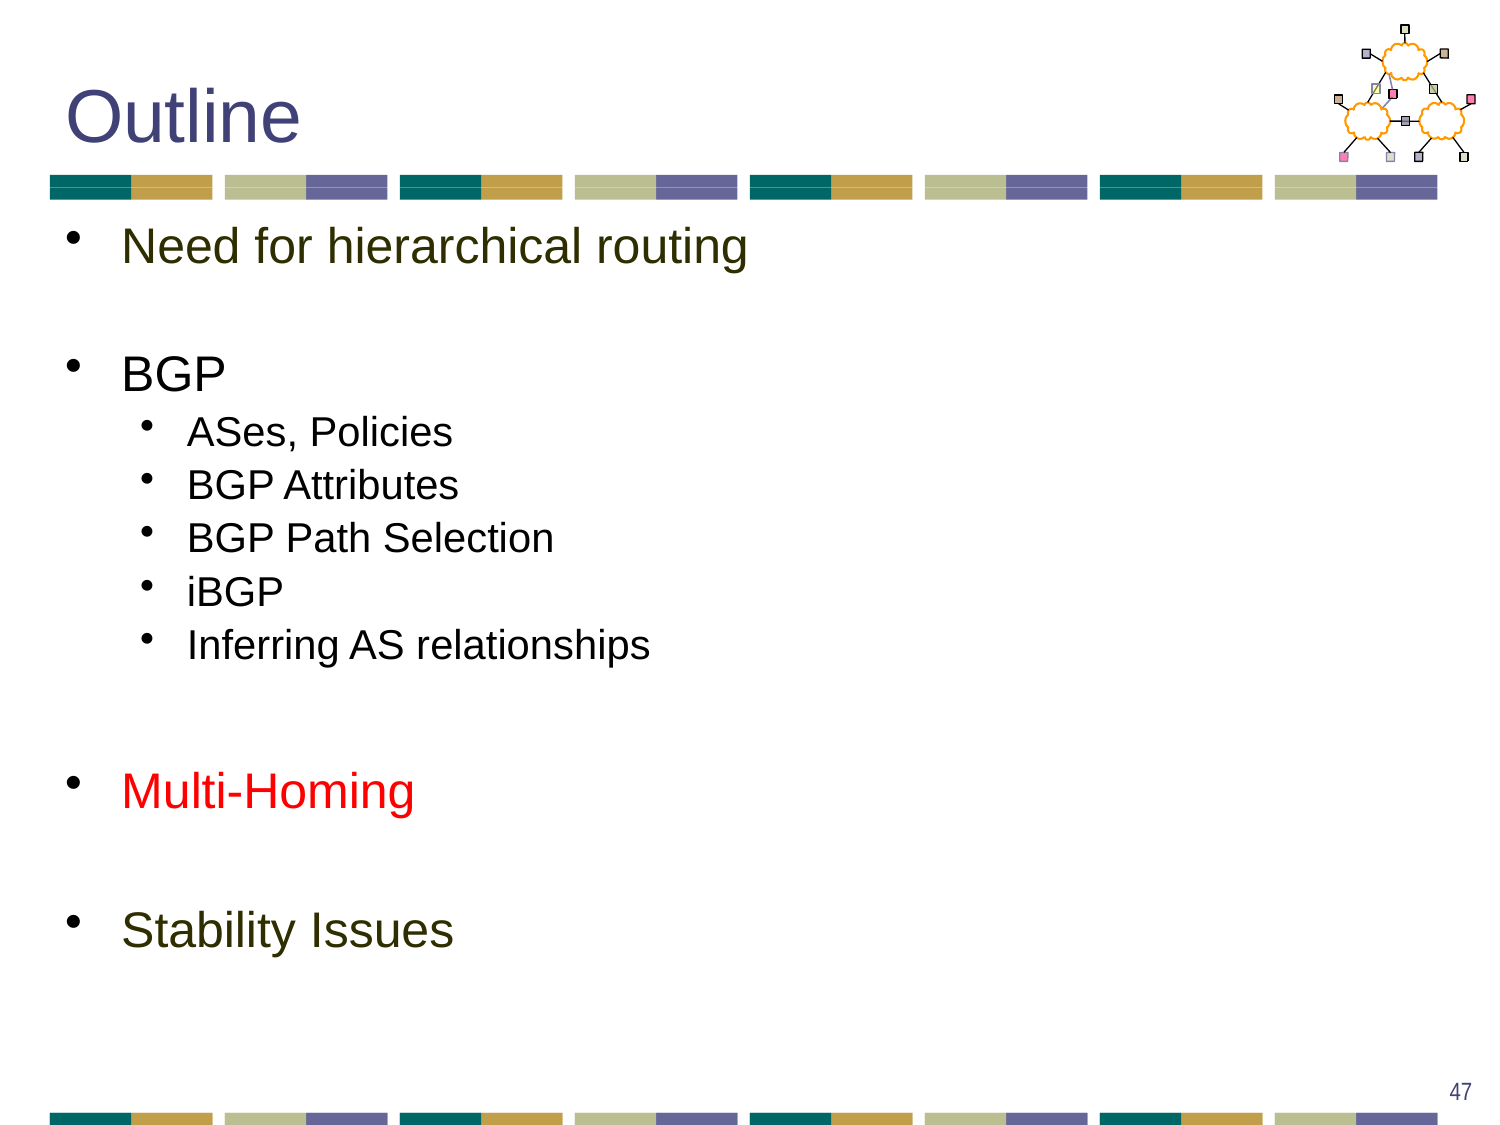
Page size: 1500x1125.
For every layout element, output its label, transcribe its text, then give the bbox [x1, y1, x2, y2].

slide_number 47 [1174, 1037, 1488, 1113]
title Outline [49, 62, 1388, 163]
list Need for hierarchical routing BGP ASes, Policies BGP Attributes BGP Path Selection iBGP Inferring AS relationships Multi-Homing Stability Issues [49, 212, 1438, 1001]
